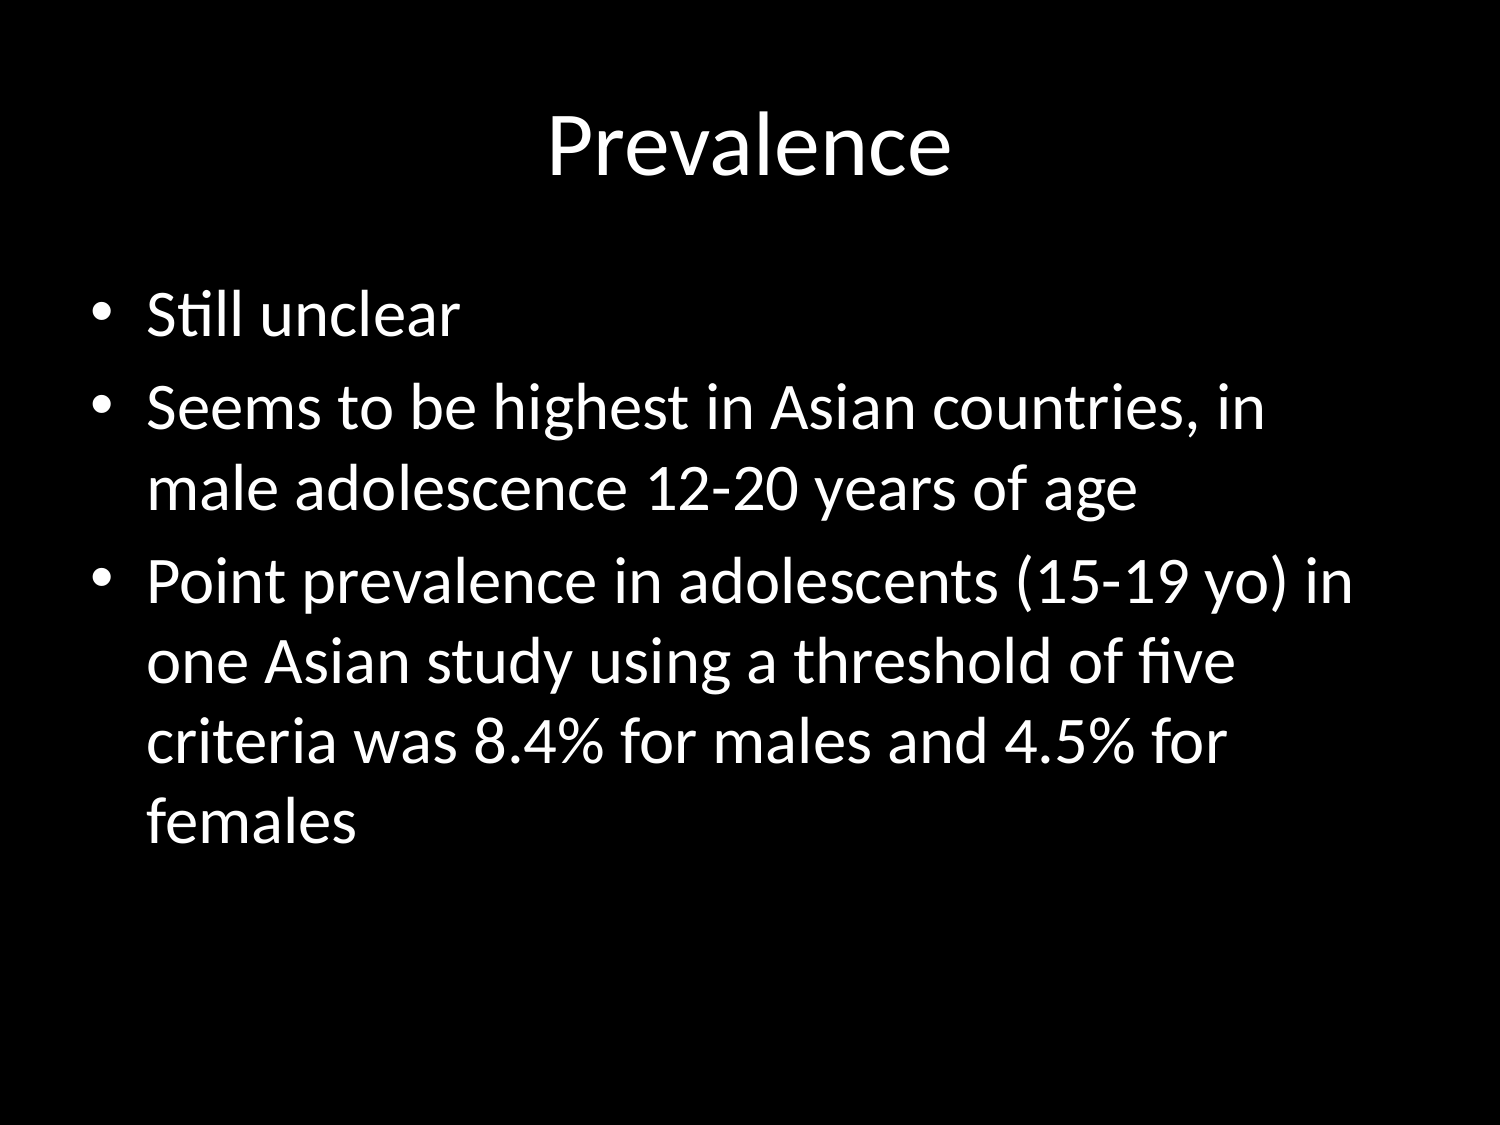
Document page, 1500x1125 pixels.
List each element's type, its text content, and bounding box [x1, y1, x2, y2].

title Prevalence [75, 45, 1425, 233]
list Still unclear Seems to be highest in Asian countries, in male adolescence 12-20 years of age Point prevalence in adolescents (15-19 yo) in one Asian study using a threshold of five criteria was 8.4% for males and 4.5% for females [75, 262, 1425, 1005]
